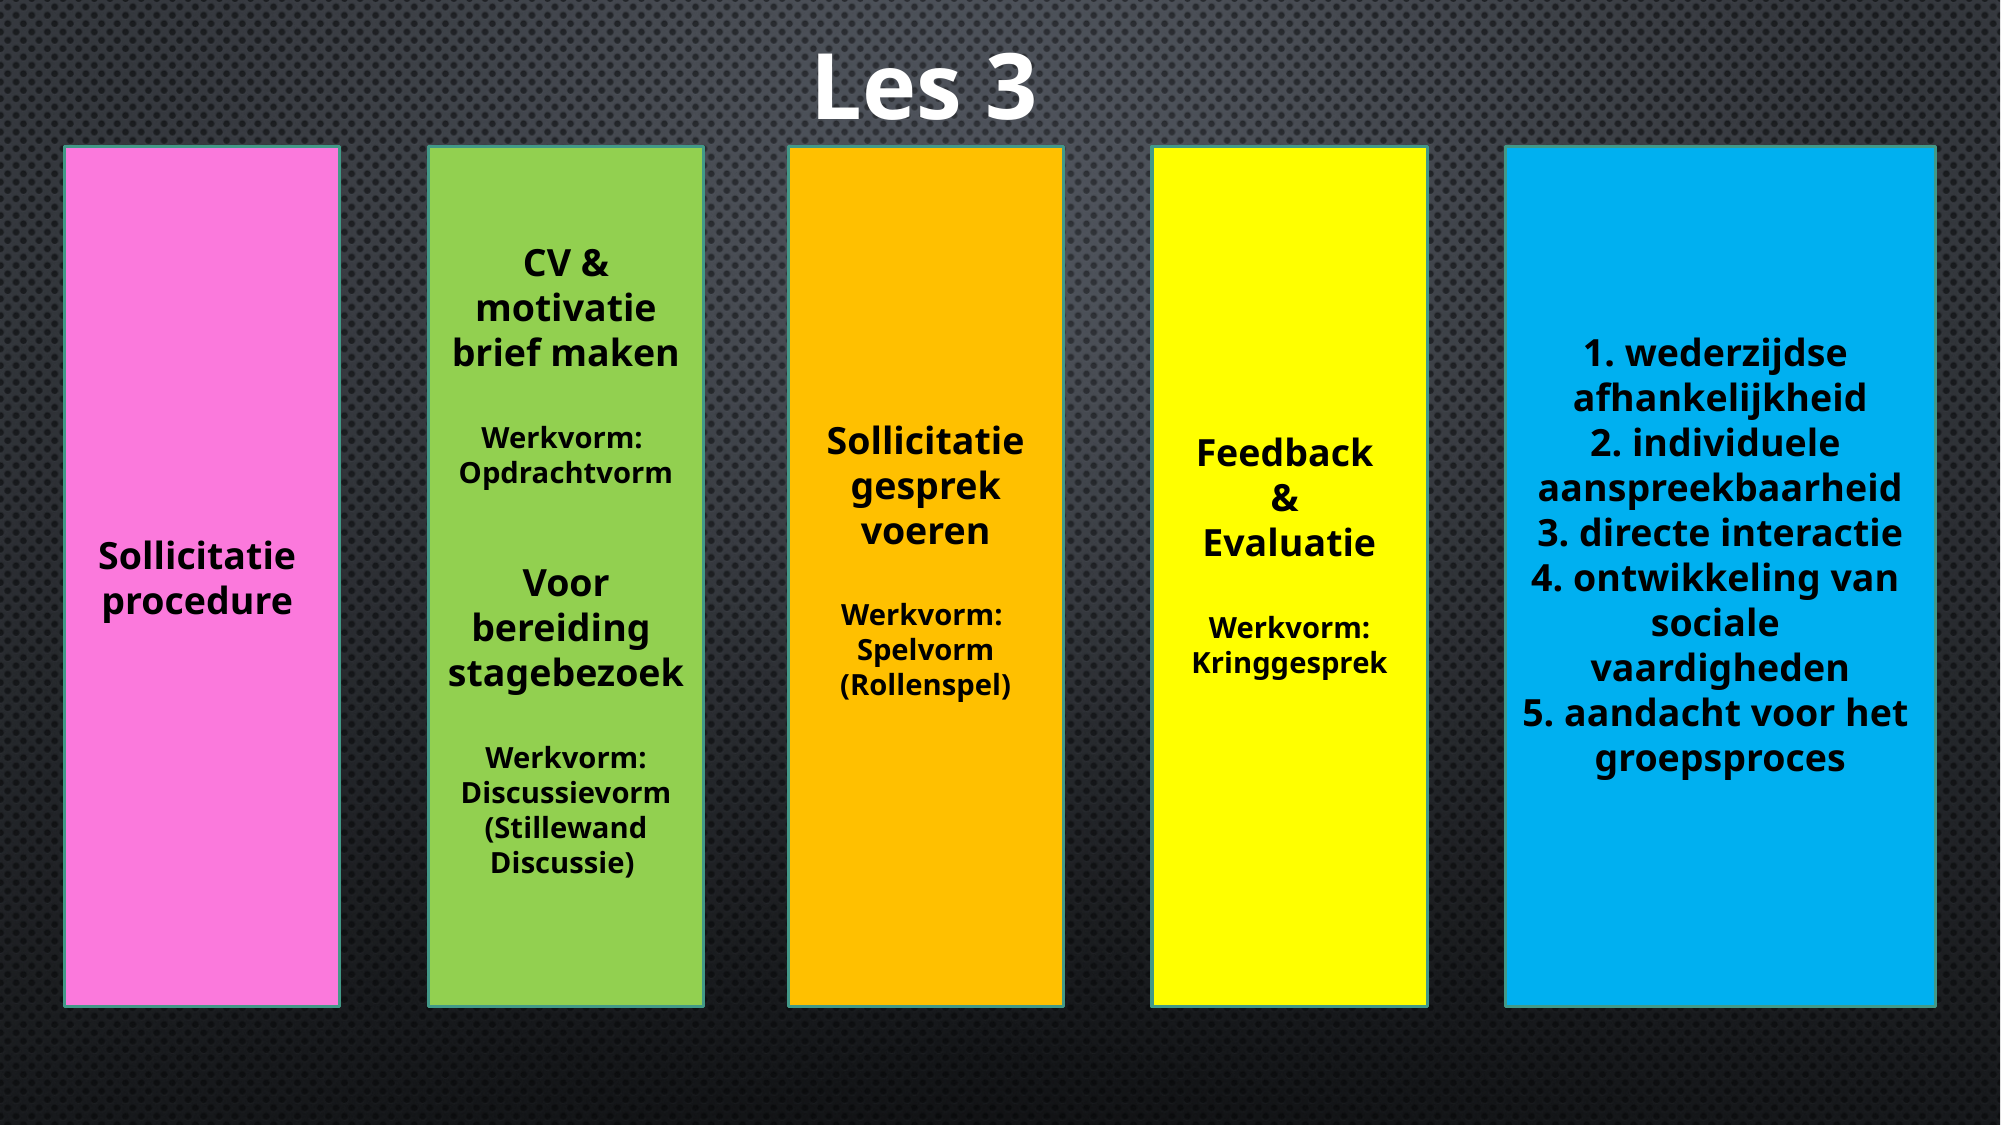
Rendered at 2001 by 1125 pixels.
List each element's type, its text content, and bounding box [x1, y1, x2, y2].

text_box Feedback & Evaluatie Werkvorm: Kringgesprek [1150, 145, 1429, 1008]
text_box Sollicitatie procedure [63, 145, 341, 1008]
text_box CV & motivatie brief maken Werkvorm: Opdrachtvorm Voor bereiding stagebezoek Werkvorm: Discussievorm (Stillewand Discussie) [427, 145, 705, 1008]
text_box 1. wederzijdse afhankelijkheid​ 2. individuele aanspreekbaarheid​ 3. directe interactie​ 4. ontwikkeling van sociale vaardigheden​ 5. aandacht voor het groepsproces​ ​ [1504, 145, 1937, 1008]
text_box Sollicitatie gesprek voeren ​ Werkvorm: Spelvorm (Rollenspel) [787, 145, 1065, 1008]
text_box Les 3 [796, 20, 1292, 145]
